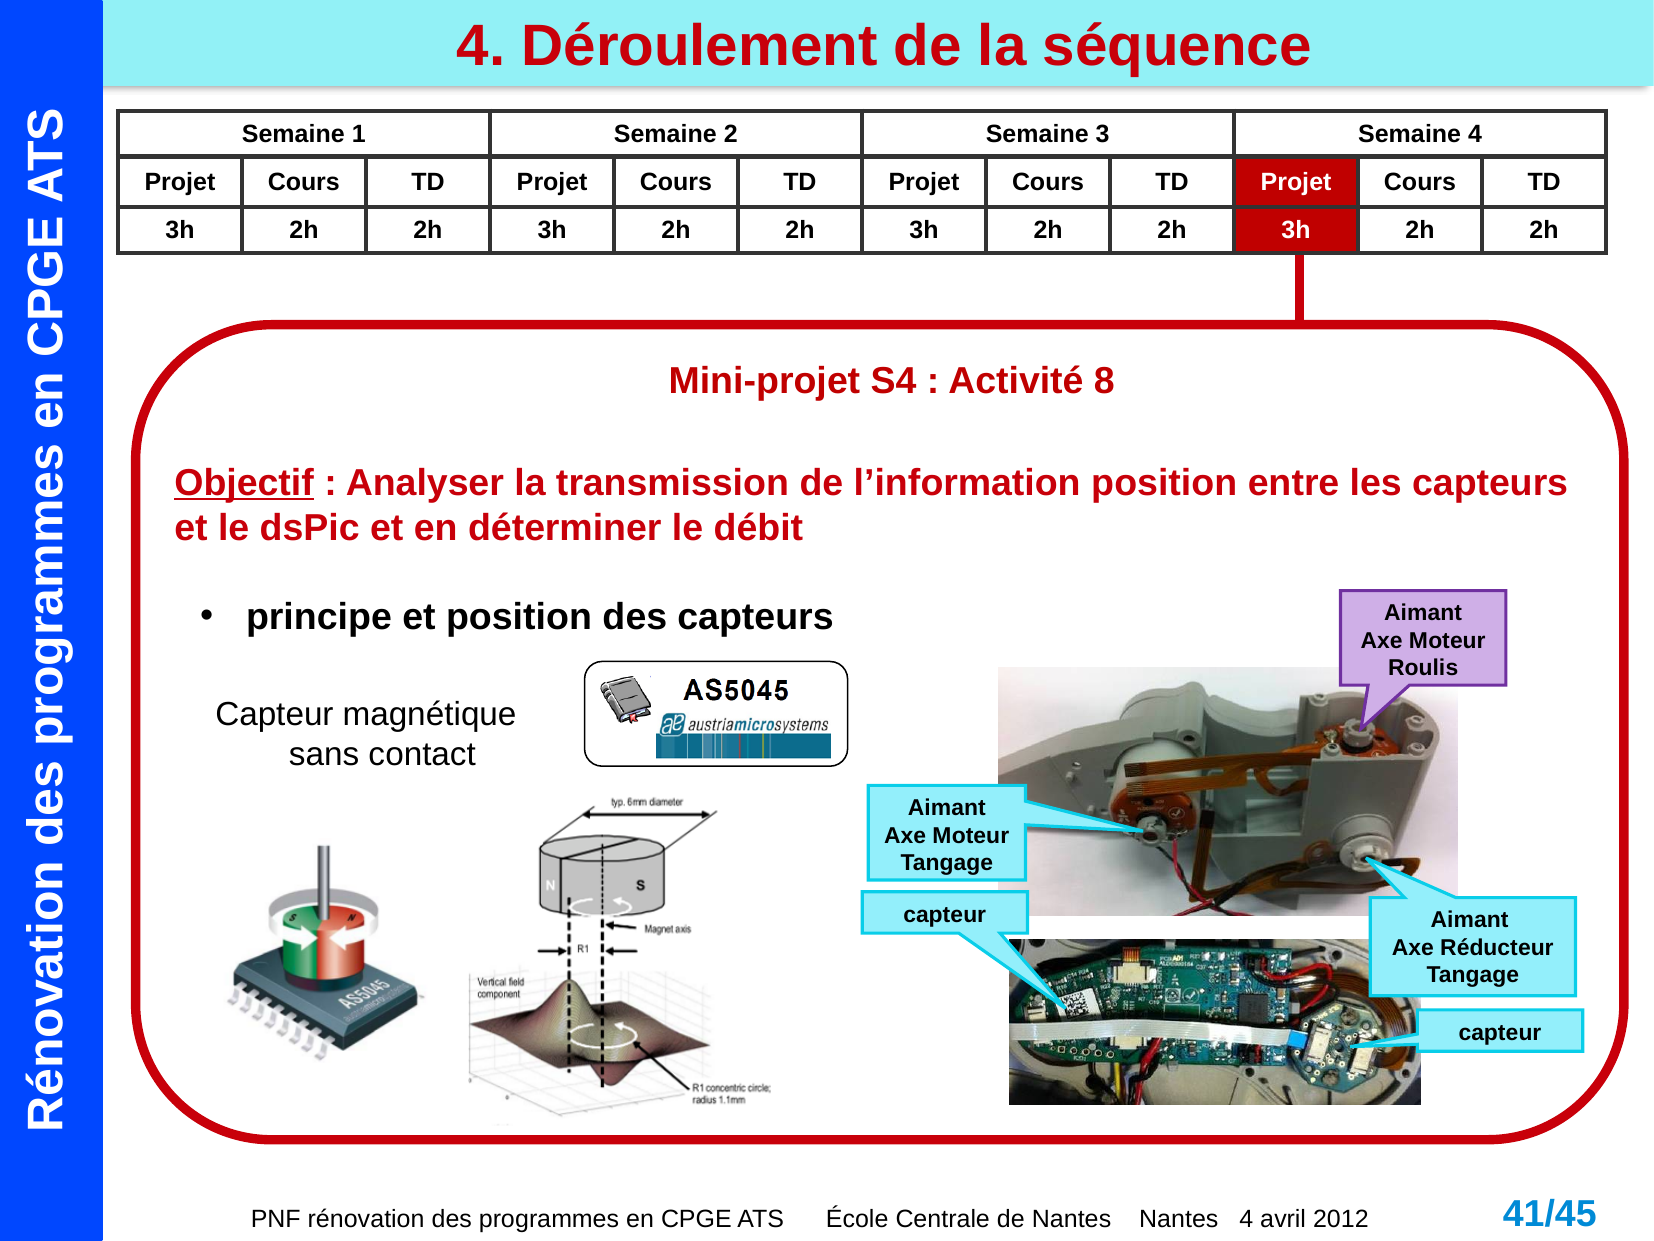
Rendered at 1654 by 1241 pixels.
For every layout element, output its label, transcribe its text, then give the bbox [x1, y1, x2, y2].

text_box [584, 661, 848, 767]
table_cell TD [1484, 159, 1604, 205]
table_cell Cours [1360, 159, 1480, 205]
text_box [191, 322, 1568, 348]
table_cell 2h [616, 209, 736, 251]
text_box 4. Déroulement de la séquence [442, 0, 1328, 85]
text_box principe et position des capteurs [185, 584, 933, 645]
picture [212, 791, 786, 1127]
table_cell 3h [492, 209, 612, 251]
table_cell Projet [492, 159, 612, 205]
table_cell TD [740, 159, 860, 205]
table_cell 3h [120, 209, 240, 251]
table_header Semaine 3 [864, 113, 1232, 154]
table_header Semaine 2 [492, 113, 860, 154]
text_box [133, 380, 1573, 1142]
table_cell TD [368, 159, 488, 205]
text_box Capteur magnétique sans contact [200, 684, 556, 780]
text_box [1587, 444, 1626, 1100]
text_box Mini-projet S4 : Activité 8 Objectif : Analyser la transmission de l’information position entre les capteurs et le dsPic et en déterminer le débit [159, 348, 1625, 601]
table_header Semaine 1 [120, 113, 488, 154]
table_cell 2h [244, 209, 364, 251]
table_cell Projet [1236, 159, 1356, 205]
table_cell 2h [988, 209, 1108, 251]
table_cell 2h [1484, 209, 1604, 251]
table_cell Projet [120, 159, 240, 205]
table_cell Cours [244, 159, 364, 205]
table_header Semaine 4 [1236, 113, 1604, 154]
table_cell Cours [988, 159, 1108, 205]
table_cell Cours [616, 159, 736, 205]
table_cell TD [1112, 159, 1232, 205]
table_cell Projet [864, 159, 984, 205]
table_cell 2h [740, 209, 860, 251]
table_cell 2h [1360, 209, 1480, 251]
table_cell 3h [864, 209, 984, 251]
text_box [861, 590, 1584, 1105]
table_cell 2h [1112, 209, 1232, 251]
table_cell 2h [368, 209, 488, 251]
table_cell 3h [1236, 209, 1356, 251]
